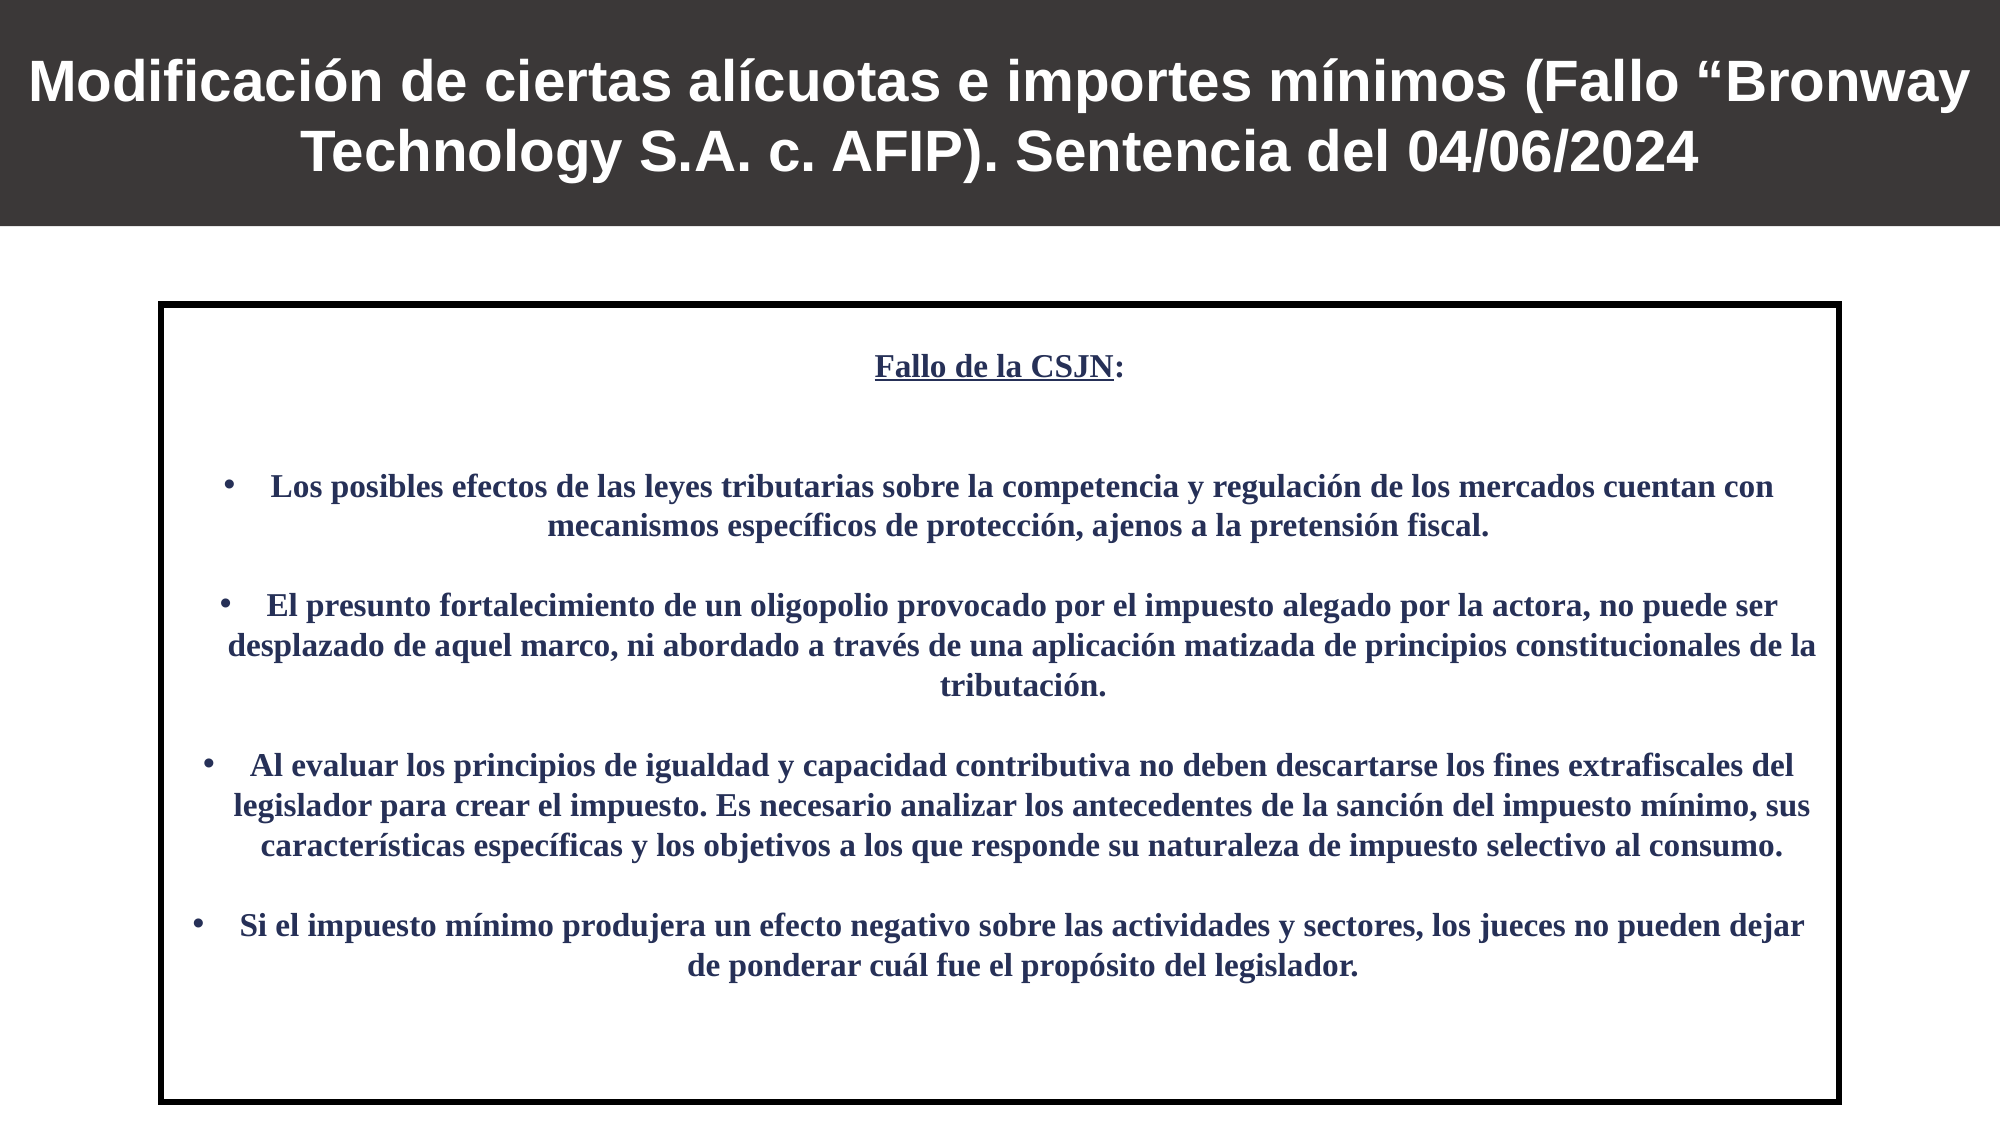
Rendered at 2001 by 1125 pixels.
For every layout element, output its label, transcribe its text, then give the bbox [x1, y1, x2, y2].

text_box Modificación de ciertas alícuotas e importes mínimos (Fallo “Bronway Technology S.A. c. AFIP). Sentencia del 04/06/2024 [0, 0, 2000, 227]
text_box Fallo de la CSJN: Los posibles efectos de las leyes tributarias sobre la competencia y regulación de los mercados cuentan con mecanismos específicos de protección, ajenos a la pretensión fiscal. El presunto fortalecimiento de un oligopolio provocado por el impuesto alegado por la actora, no puede ser desplazado de aquel marco, ni abordado a través de una aplicación matizada de principios constitucionales de la tributación. Al evaluar los principios de igualdad y capacidad contributiva no deben descartarse los fines extrafiscales del legislador para crear el impuesto. Es necesario analizar los antecedentes de la sanción del impuesto mínimo, sus características específicas y los objetivos a los que responde su naturaleza de impuesto selectivo al consumo. Si el impuesto mínimo produjera un efecto negativo sobre las actividades y sectores, los jueces no pueden dejar de ponderar cuál fue el propósito del legislador. [160, 304, 1840, 1102]
